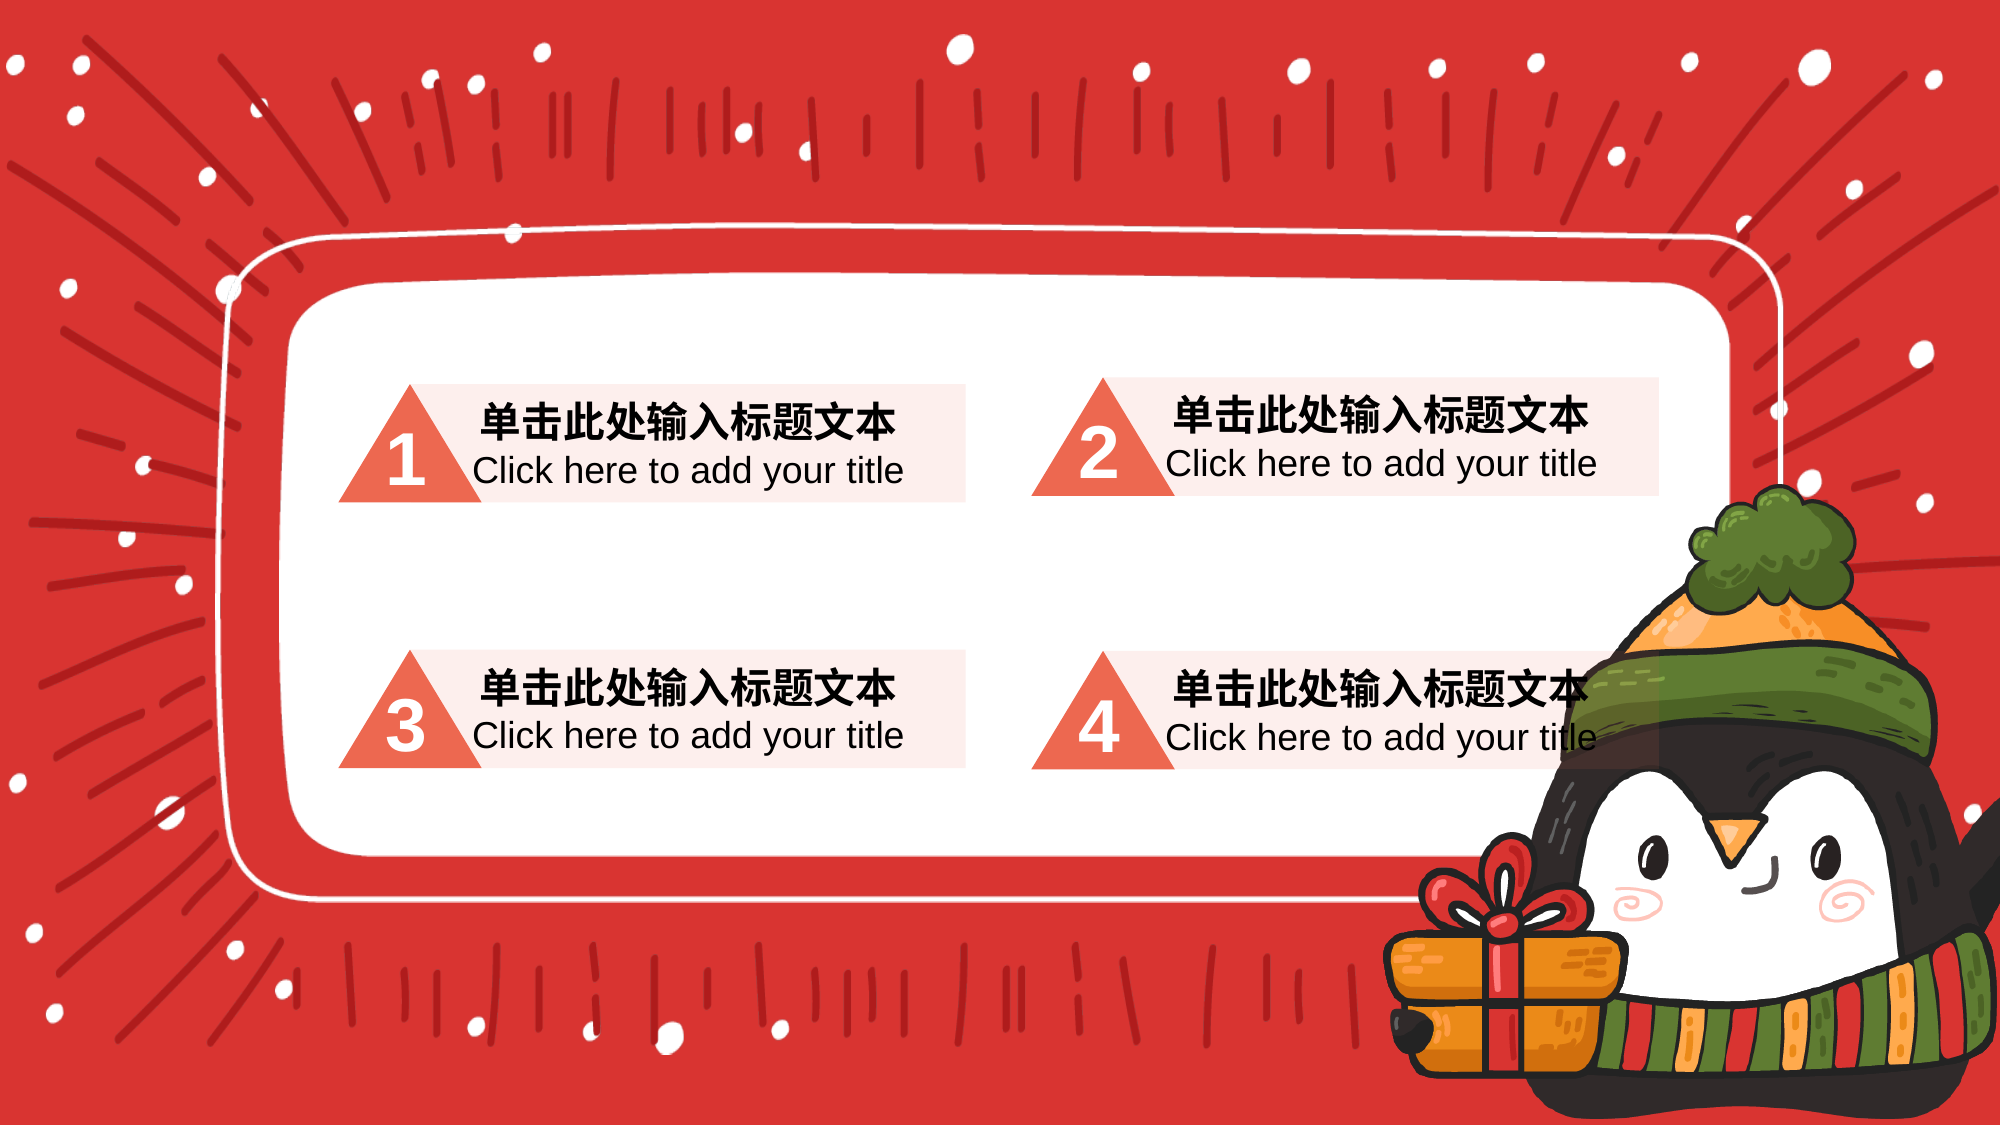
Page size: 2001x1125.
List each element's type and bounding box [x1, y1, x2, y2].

text_box [1031, 377, 1659, 503]
picture [6, 34, 2000, 1119]
text_box [1031, 650, 1659, 776]
text_box [338, 384, 966, 510]
text_box [338, 649, 966, 775]
